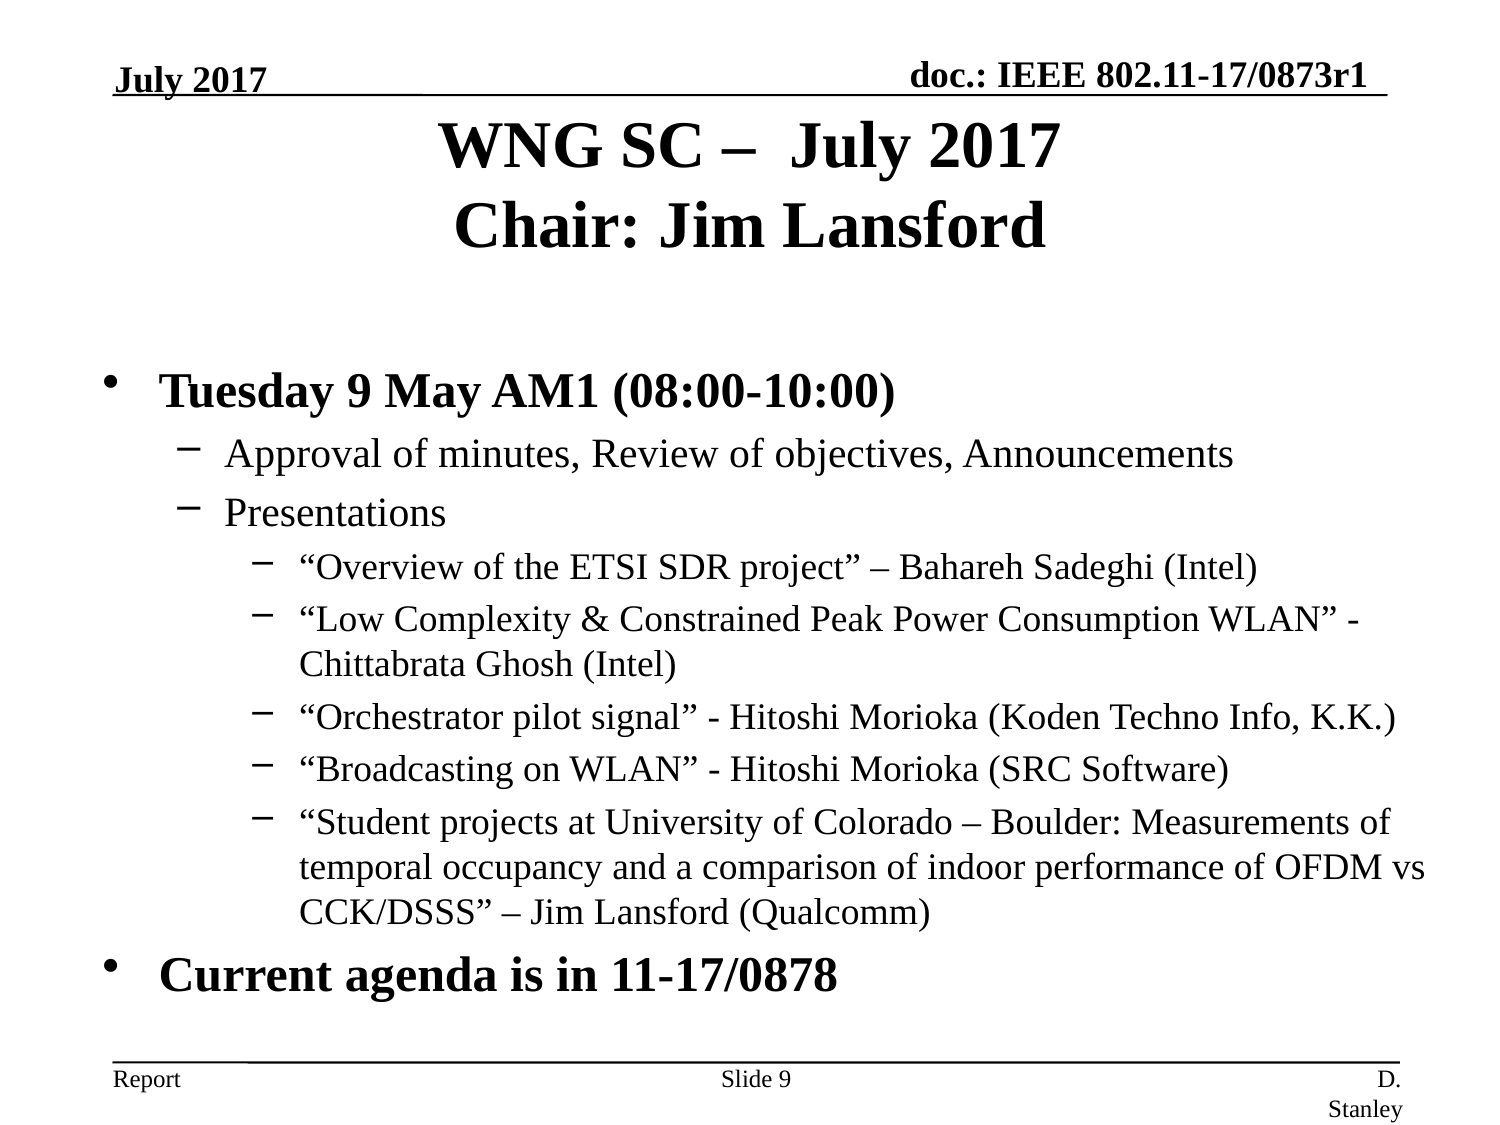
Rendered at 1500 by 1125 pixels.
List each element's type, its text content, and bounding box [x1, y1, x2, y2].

text_box Tuesday 9 May AM1 (08:00-10:00) Approval of minutes, Review of objectives, Announcements Presentations “Overview of the ETSI SDR project” – Bahareh Sadeghi (Intel) “Low Complexity & Constrained Peak Power Consumption WLAN” - Chittabrata Ghosh (Intel) “Orchestrator pilot signal” - Hitoshi Morioka (Koden Techno Info, K.K.) “Broadcasting on WLAN” - Hitoshi Morioka (SRC Software) “Student projects at University of Colorado – Boulder: Measurements of temporal occupancy and a comparison of indoor performance of OFDM vs CCK/DSSS” – Jim Lansford (Qualcomm) Current agenda is in 11-17/0878 [87, 350, 1450, 1125]
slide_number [114, 54, 309, 100]
title WNG SC – July 2017 Chair: Jim Lansford [112, 125, 1388, 238]
